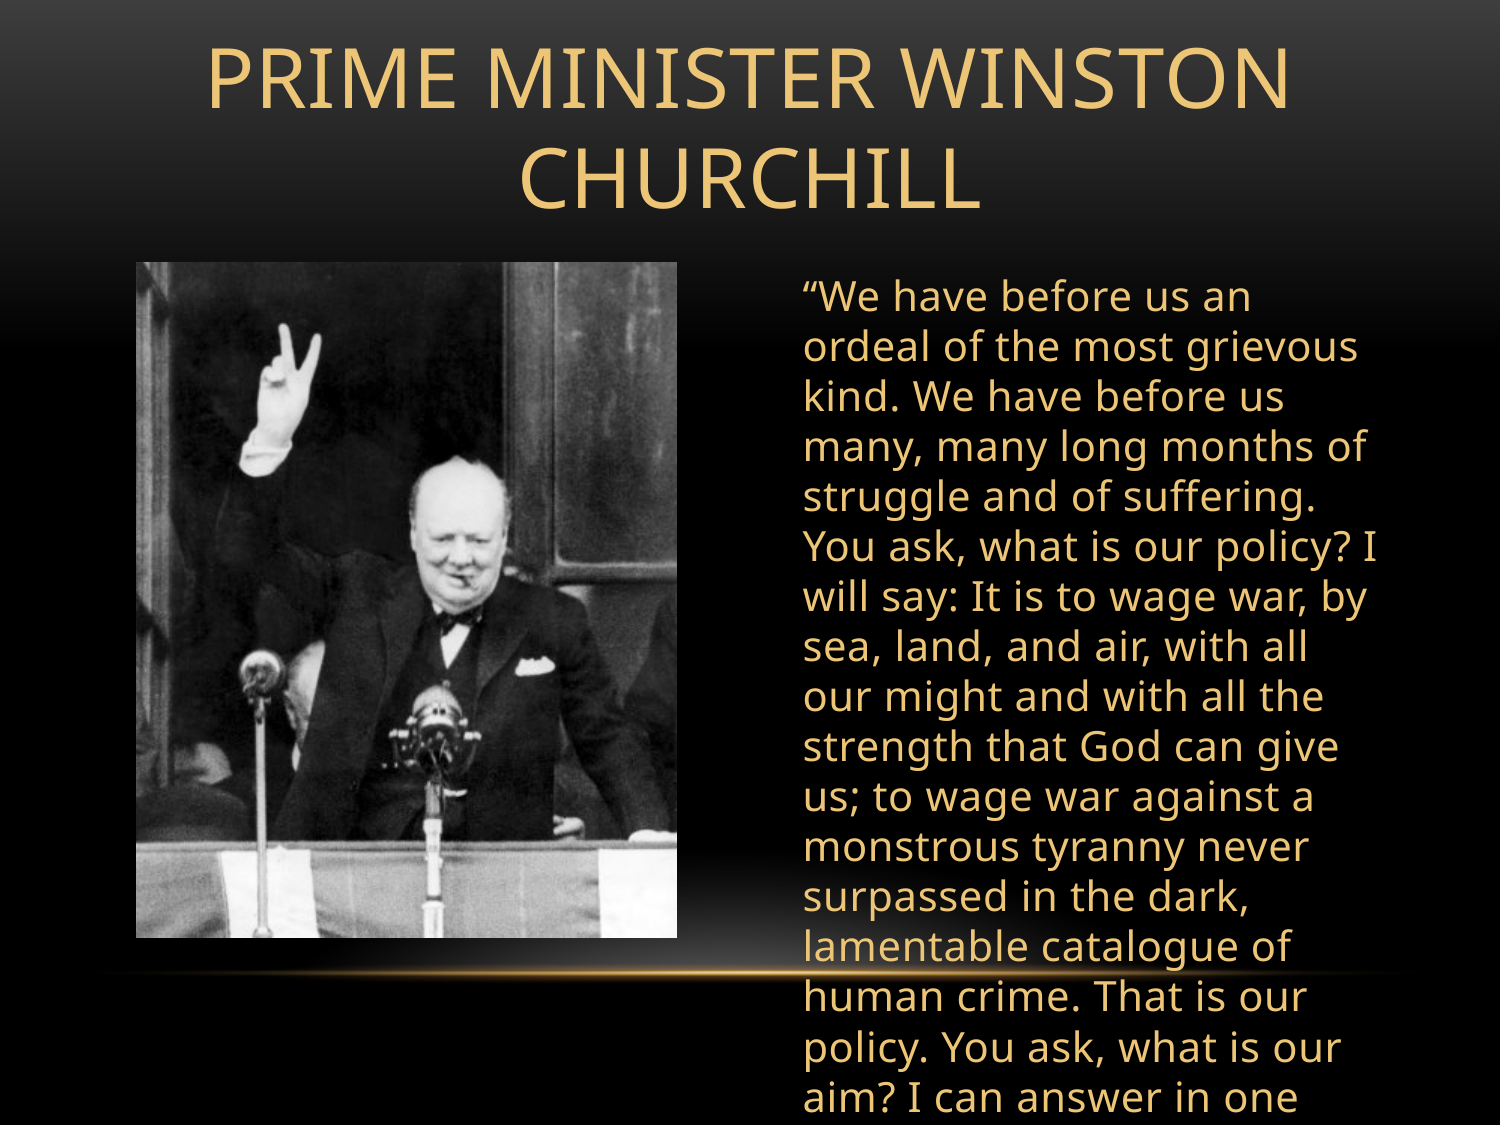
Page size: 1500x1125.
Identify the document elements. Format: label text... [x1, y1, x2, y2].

title Prime Minister Winston Churchill [99, 45, 1400, 233]
list “We have before us an ordeal of the most grievous kind. We have before us many, many long months of struggle and of suffering. You ask, what is our policy? I will say: It is to wage war, by sea, land, and air, with all our might and with all the strength that God can give us; to wage war against a monstrous tyranny never surpassed in the dark, lamentable catalogue of human crime. That is our policy. You ask, what is our aim? I can answer in one word: It is victory, victory at all costs, victory in spite of all terror, victory, however long and hard the road may be!” [787, 262, 1400, 938]
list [135, 262, 677, 938]
picture [0, 0, 1500, 1125]
